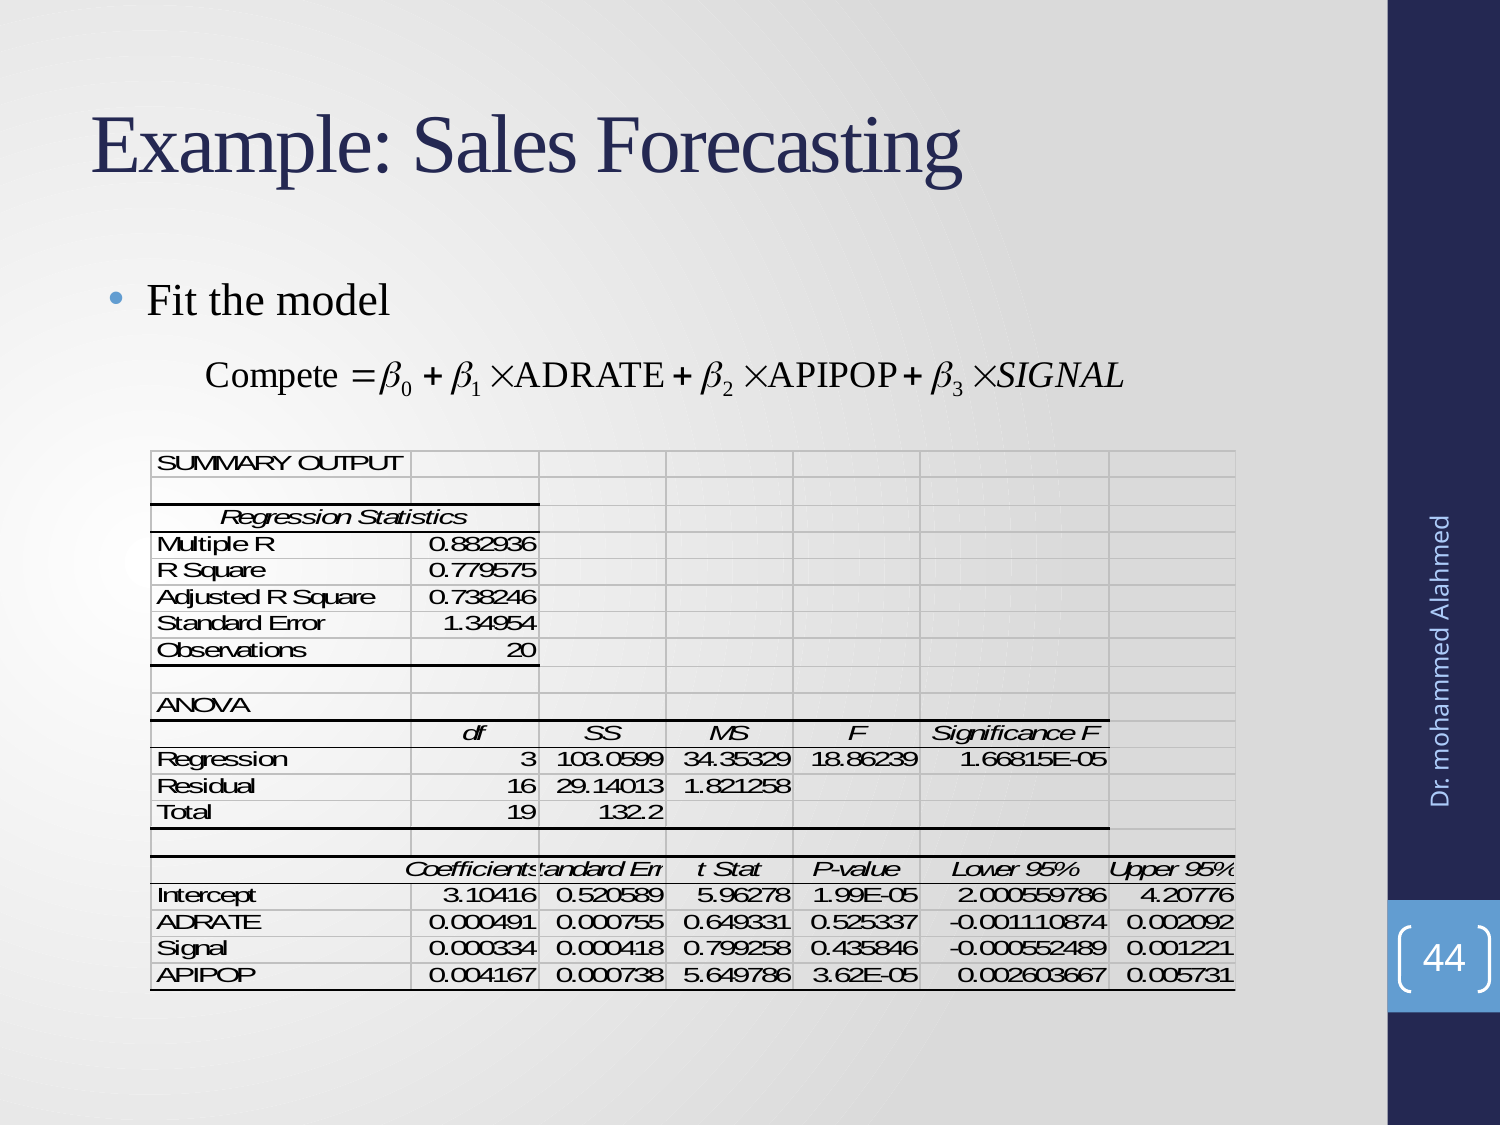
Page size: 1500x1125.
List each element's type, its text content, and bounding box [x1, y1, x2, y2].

footer Dr. mohammed Alahmed [1408, 500, 1469, 889]
title Example: Sales Forecasting [75, 45, 1325, 233]
list Fit the model [75, 262, 1325, 1050]
slide_number 44 [1397, 925, 1492, 994]
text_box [199, 349, 1132, 407]
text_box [149, 449, 1238, 993]
